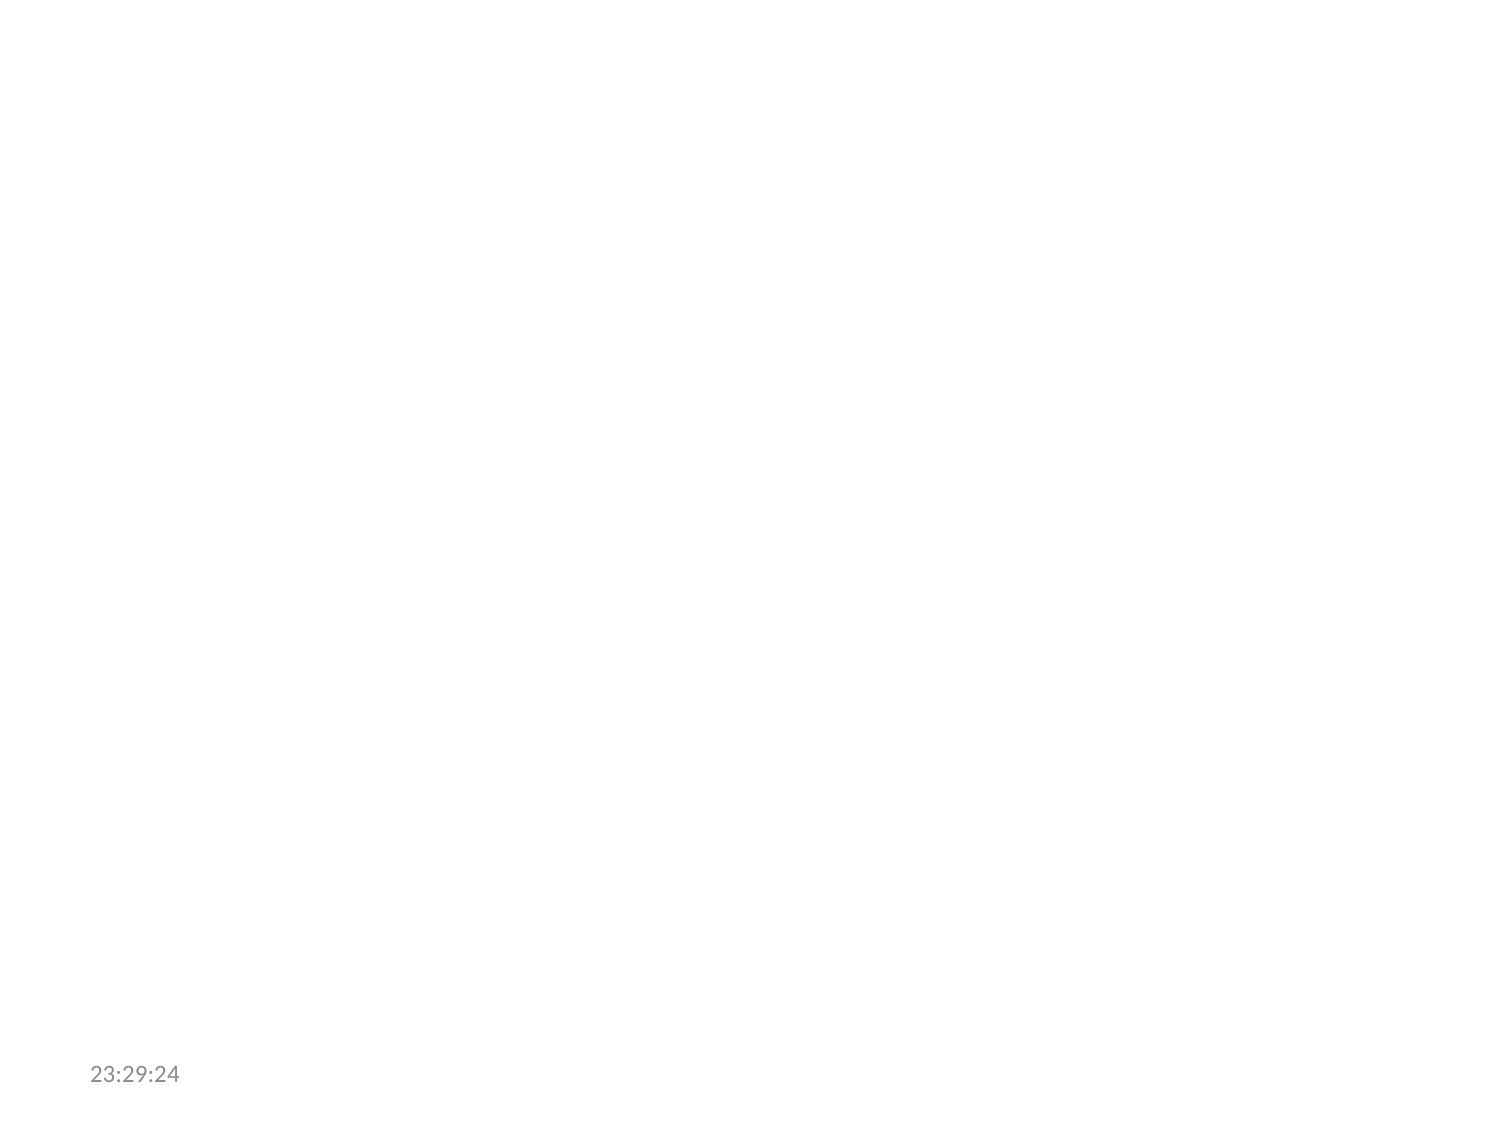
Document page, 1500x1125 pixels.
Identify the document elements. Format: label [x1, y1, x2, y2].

slide_number [75, 1042, 425, 1103]
